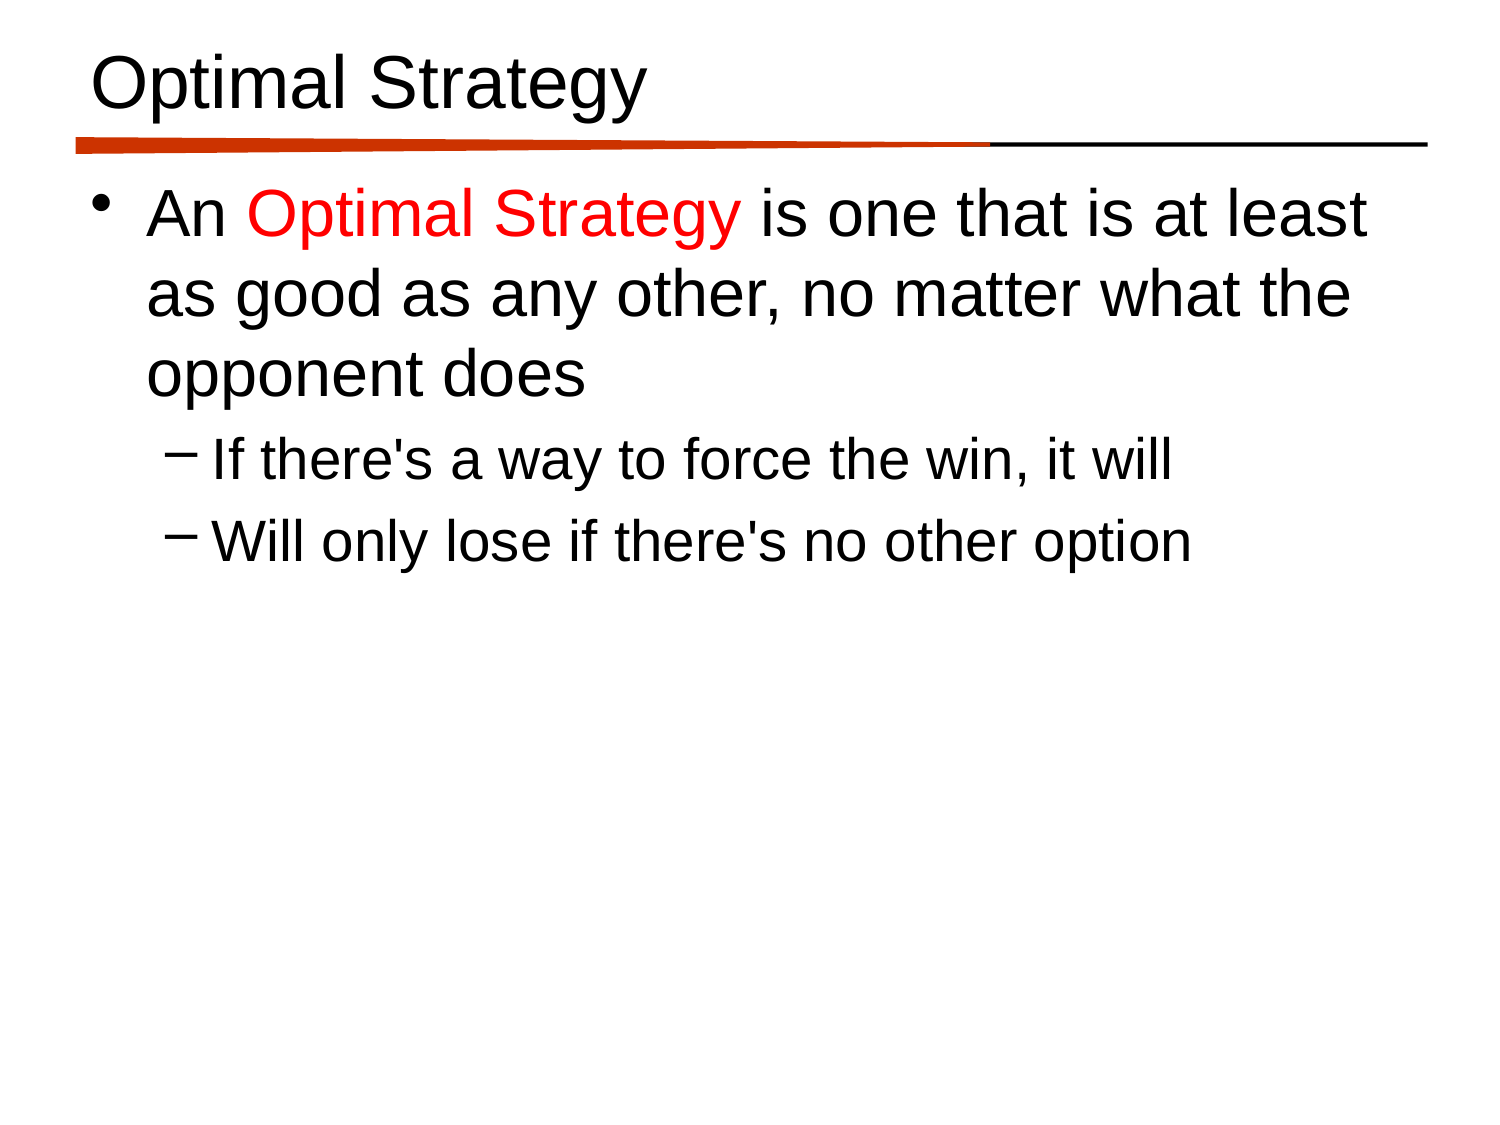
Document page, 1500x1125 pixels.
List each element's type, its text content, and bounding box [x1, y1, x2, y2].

title Optimal Strategy [74, 24, 1426, 133]
list An Optimal Strategy is one that is at least as good as any other, no matter what the opponent does If there's a way to force the win, it will Will only lose if there's no other option [74, 162, 1426, 1006]
